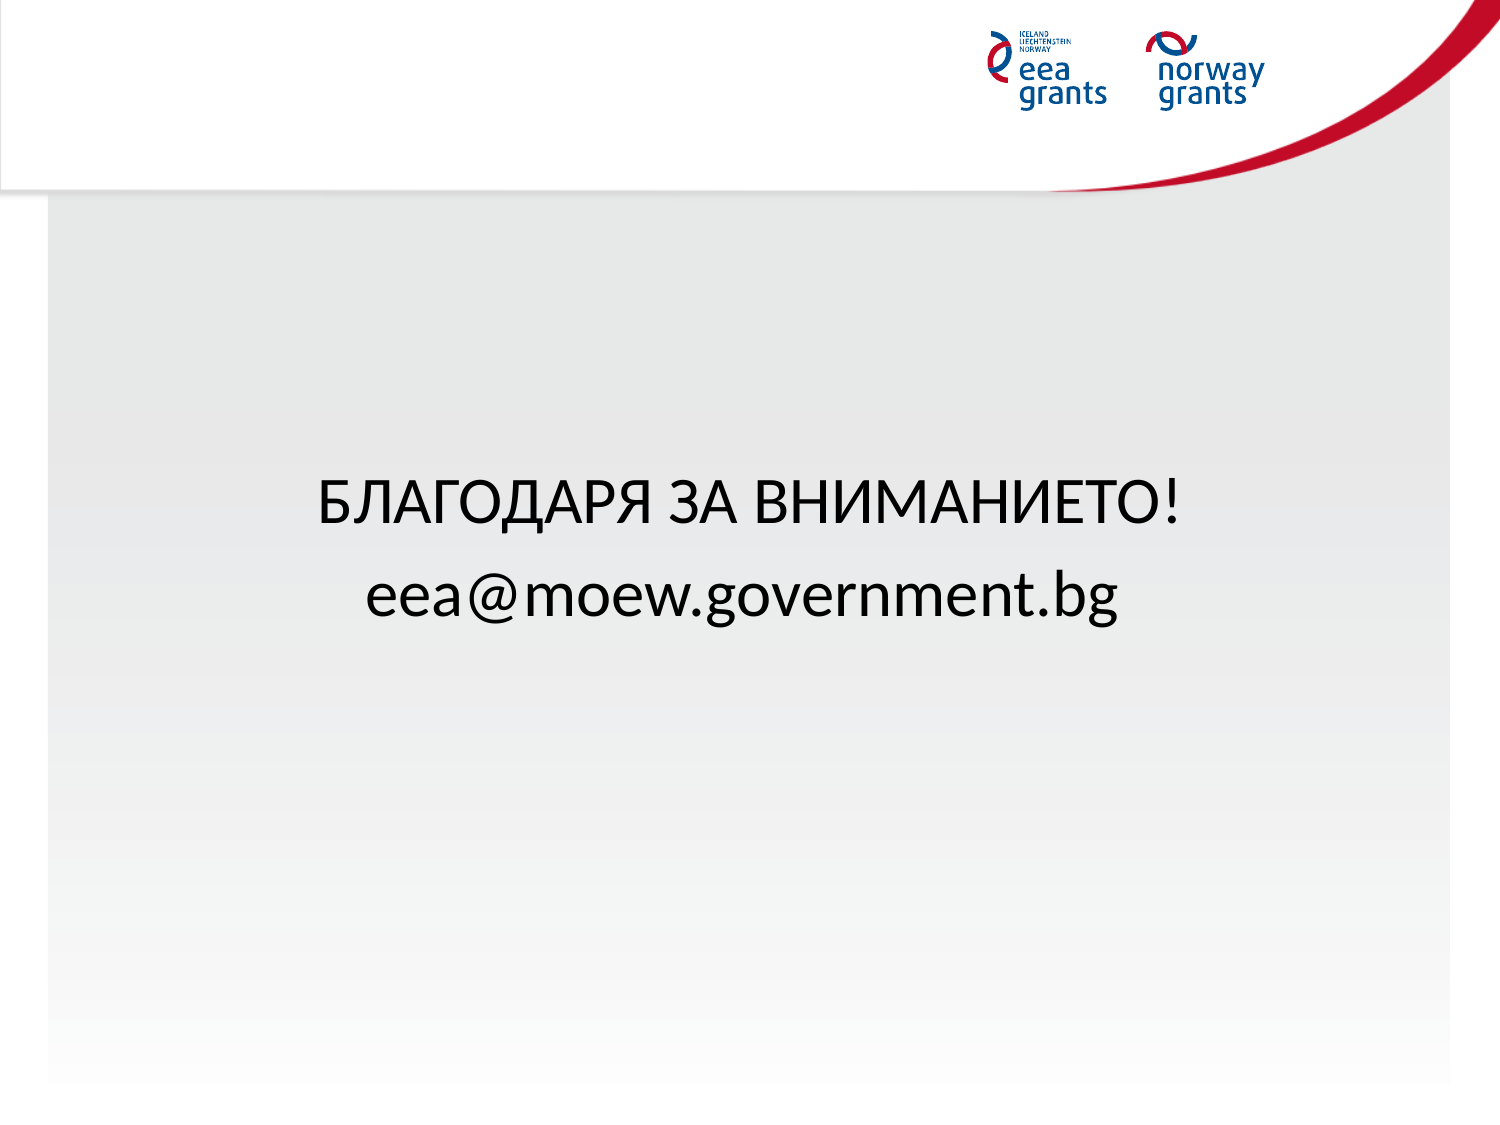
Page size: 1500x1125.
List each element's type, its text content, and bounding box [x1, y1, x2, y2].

list БЛАГОДАРЯ ЗА ВНИМАНИЕТО! eea@moew.government.bg [75, 262, 1425, 1005]
